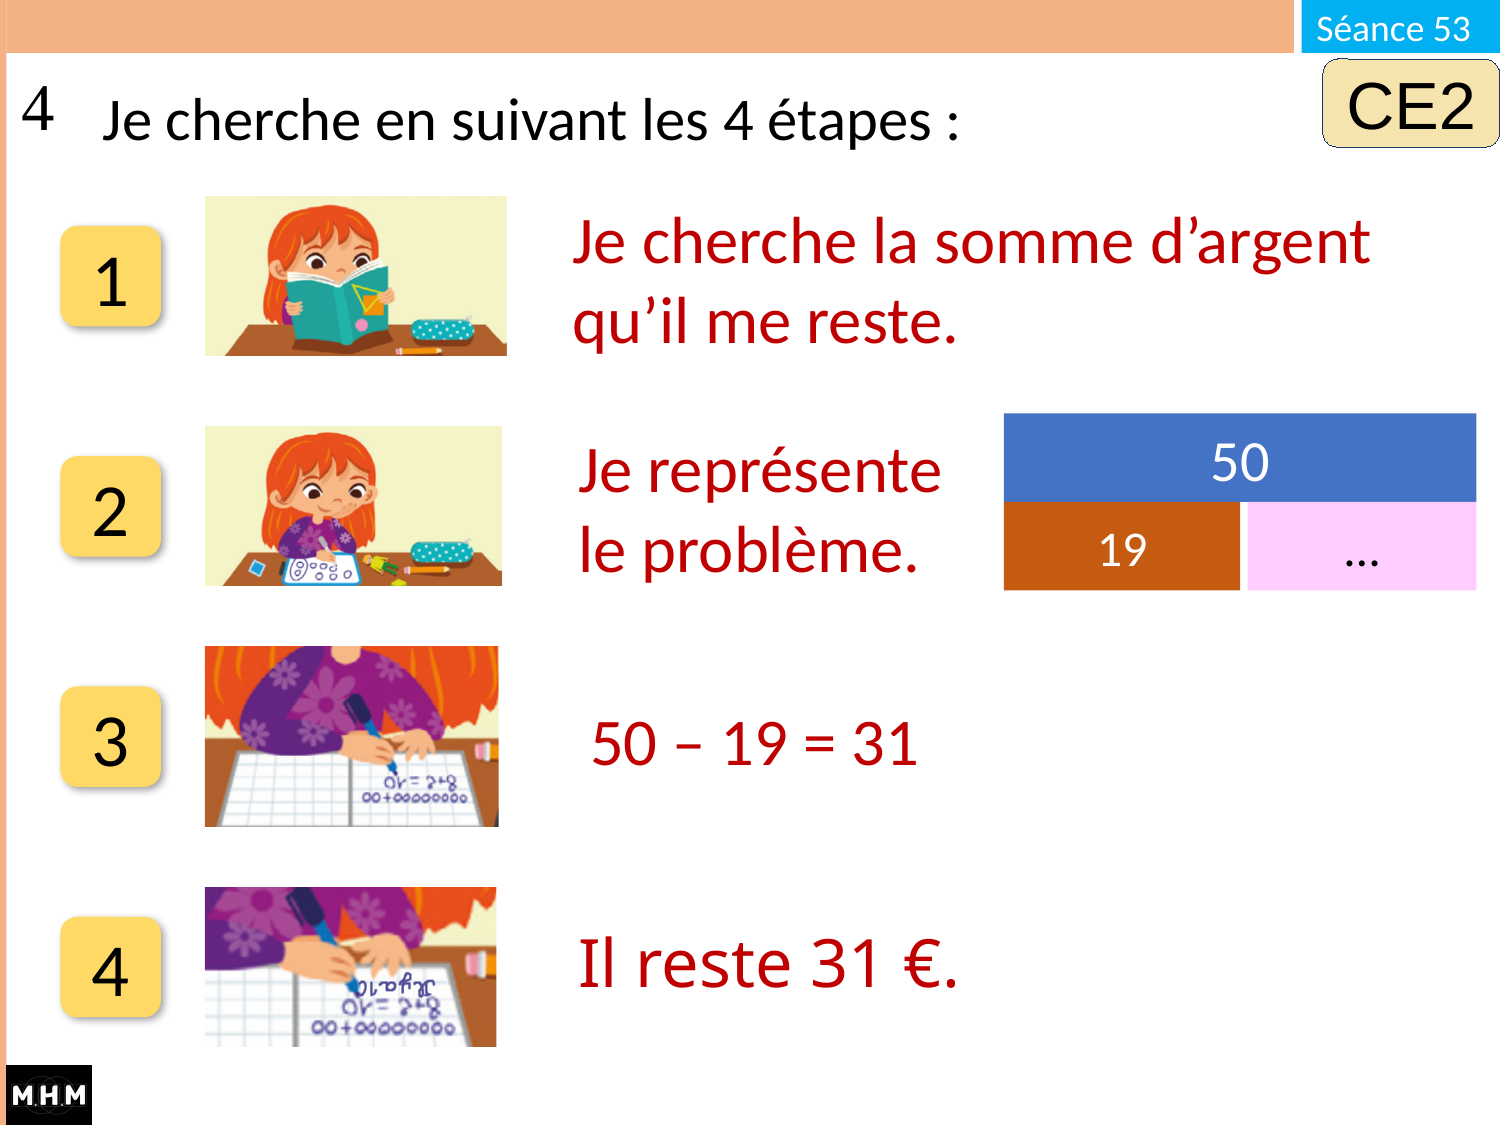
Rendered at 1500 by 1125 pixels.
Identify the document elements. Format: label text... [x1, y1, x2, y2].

picture [204, 887, 497, 1047]
text_box 3 [58, 684, 163, 790]
text_box Je cherche la somme d’argent qu’il me reste. [558, 189, 1458, 365]
picture [204, 426, 503, 587]
picture [204, 645, 499, 828]
text_box 4 [58, 914, 163, 1020]
text_box Je représente le problème. [563, 418, 993, 593]
text_box CE2 [1322, 58, 1500, 148]
text_box 19 [1002, 500, 1242, 593]
text_box 2 [58, 454, 163, 559]
picture [6, 1065, 92, 1125]
text_box 50 [1002, 411, 1478, 504]
text_box 50 – 19 = 31 [575, 691, 1333, 786]
text_box … [1246, 500, 1478, 593]
picture [204, 196, 515, 356]
title Je cherche en suivant les 4 étapes : [88, 35, 1382, 161]
text_box 1 [58, 223, 163, 329]
text_box Il reste 31 €. [563, 913, 1491, 1009]
